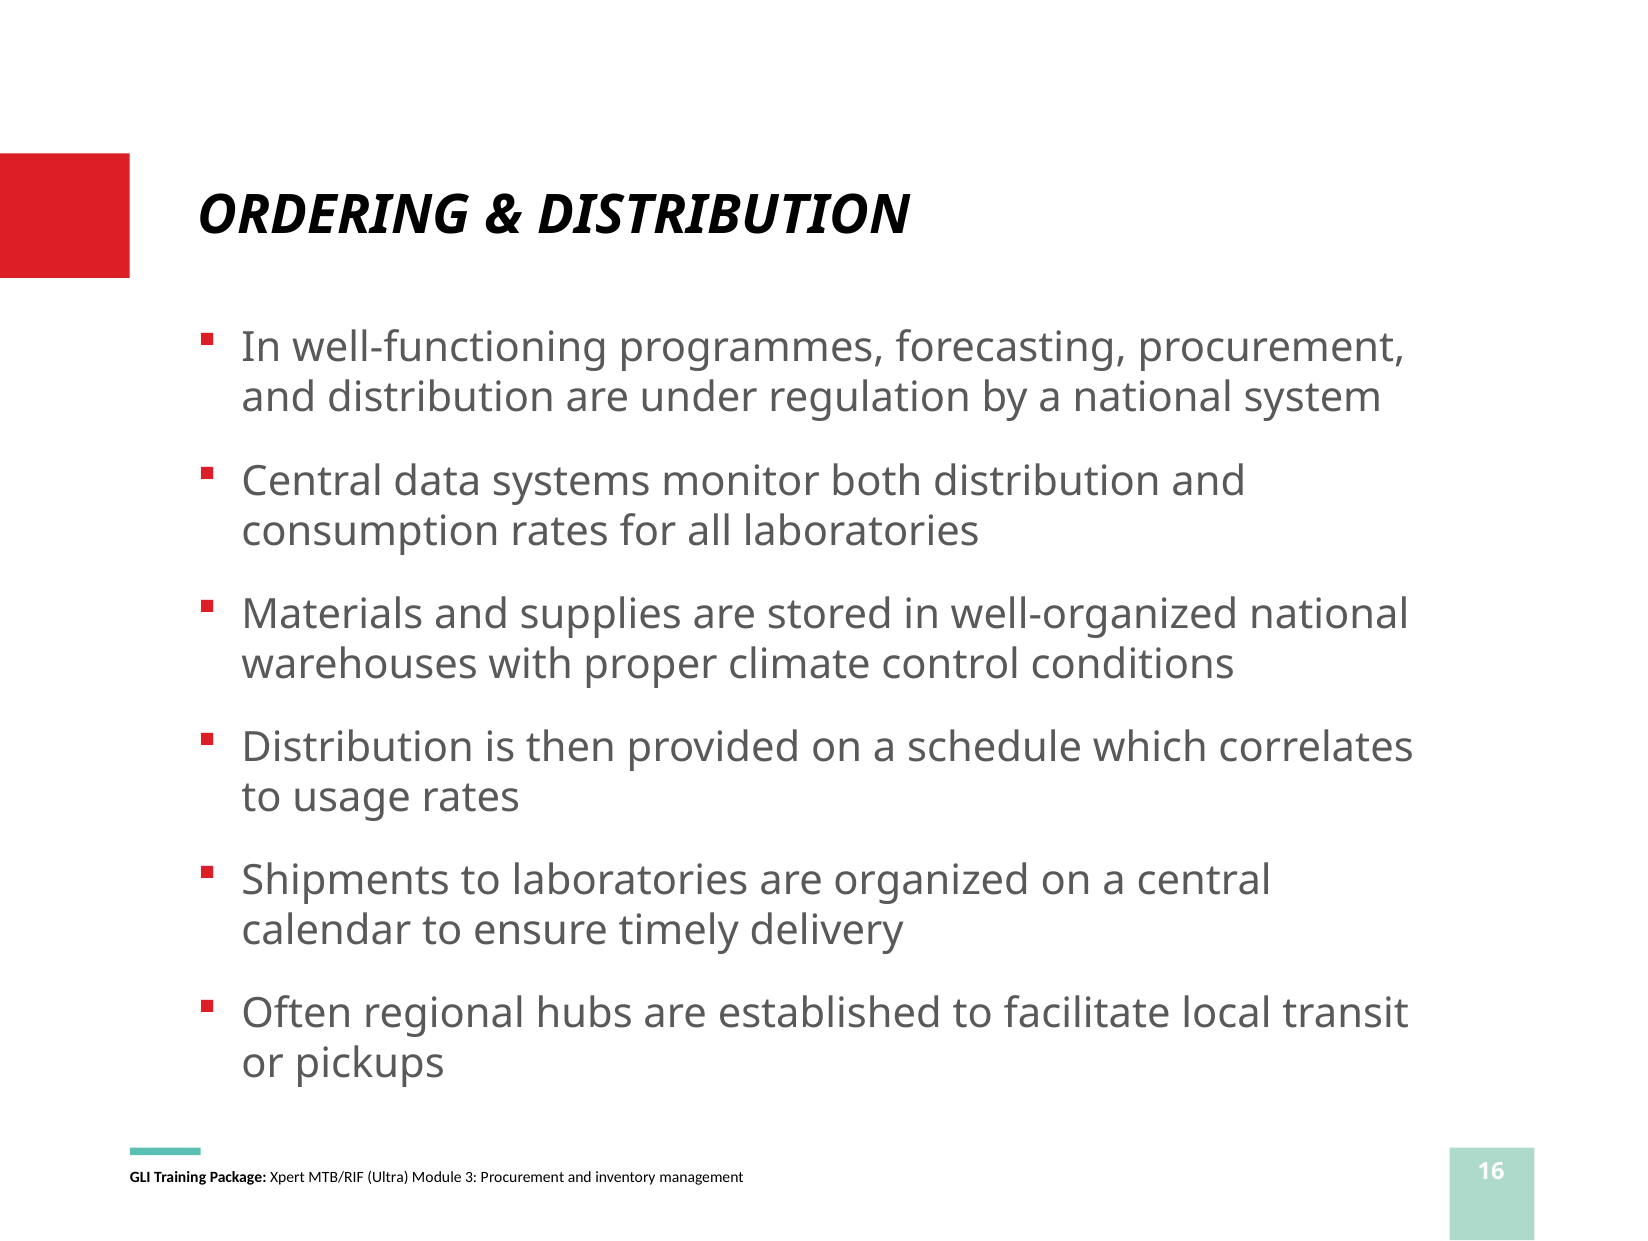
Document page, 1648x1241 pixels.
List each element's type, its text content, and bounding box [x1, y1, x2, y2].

title ORDERING & DISTRIBUTION [197, 153, 1450, 278]
list In well-functioning programmes, forecasting, procurement, and distribution are under regulation by a national system Central data systems monitor both distribution and consumption rates for all laboratories Materials and supplies are stored in well-organized national warehouses with proper climate control conditions Distribution is then provided on a schedule which correlates to usage rates Shipments to laboratories are organized on a central calendar to ensure timely delivery Often regional hubs are established to facilitate local transit or pickups [197, 320, 1450, 1077]
